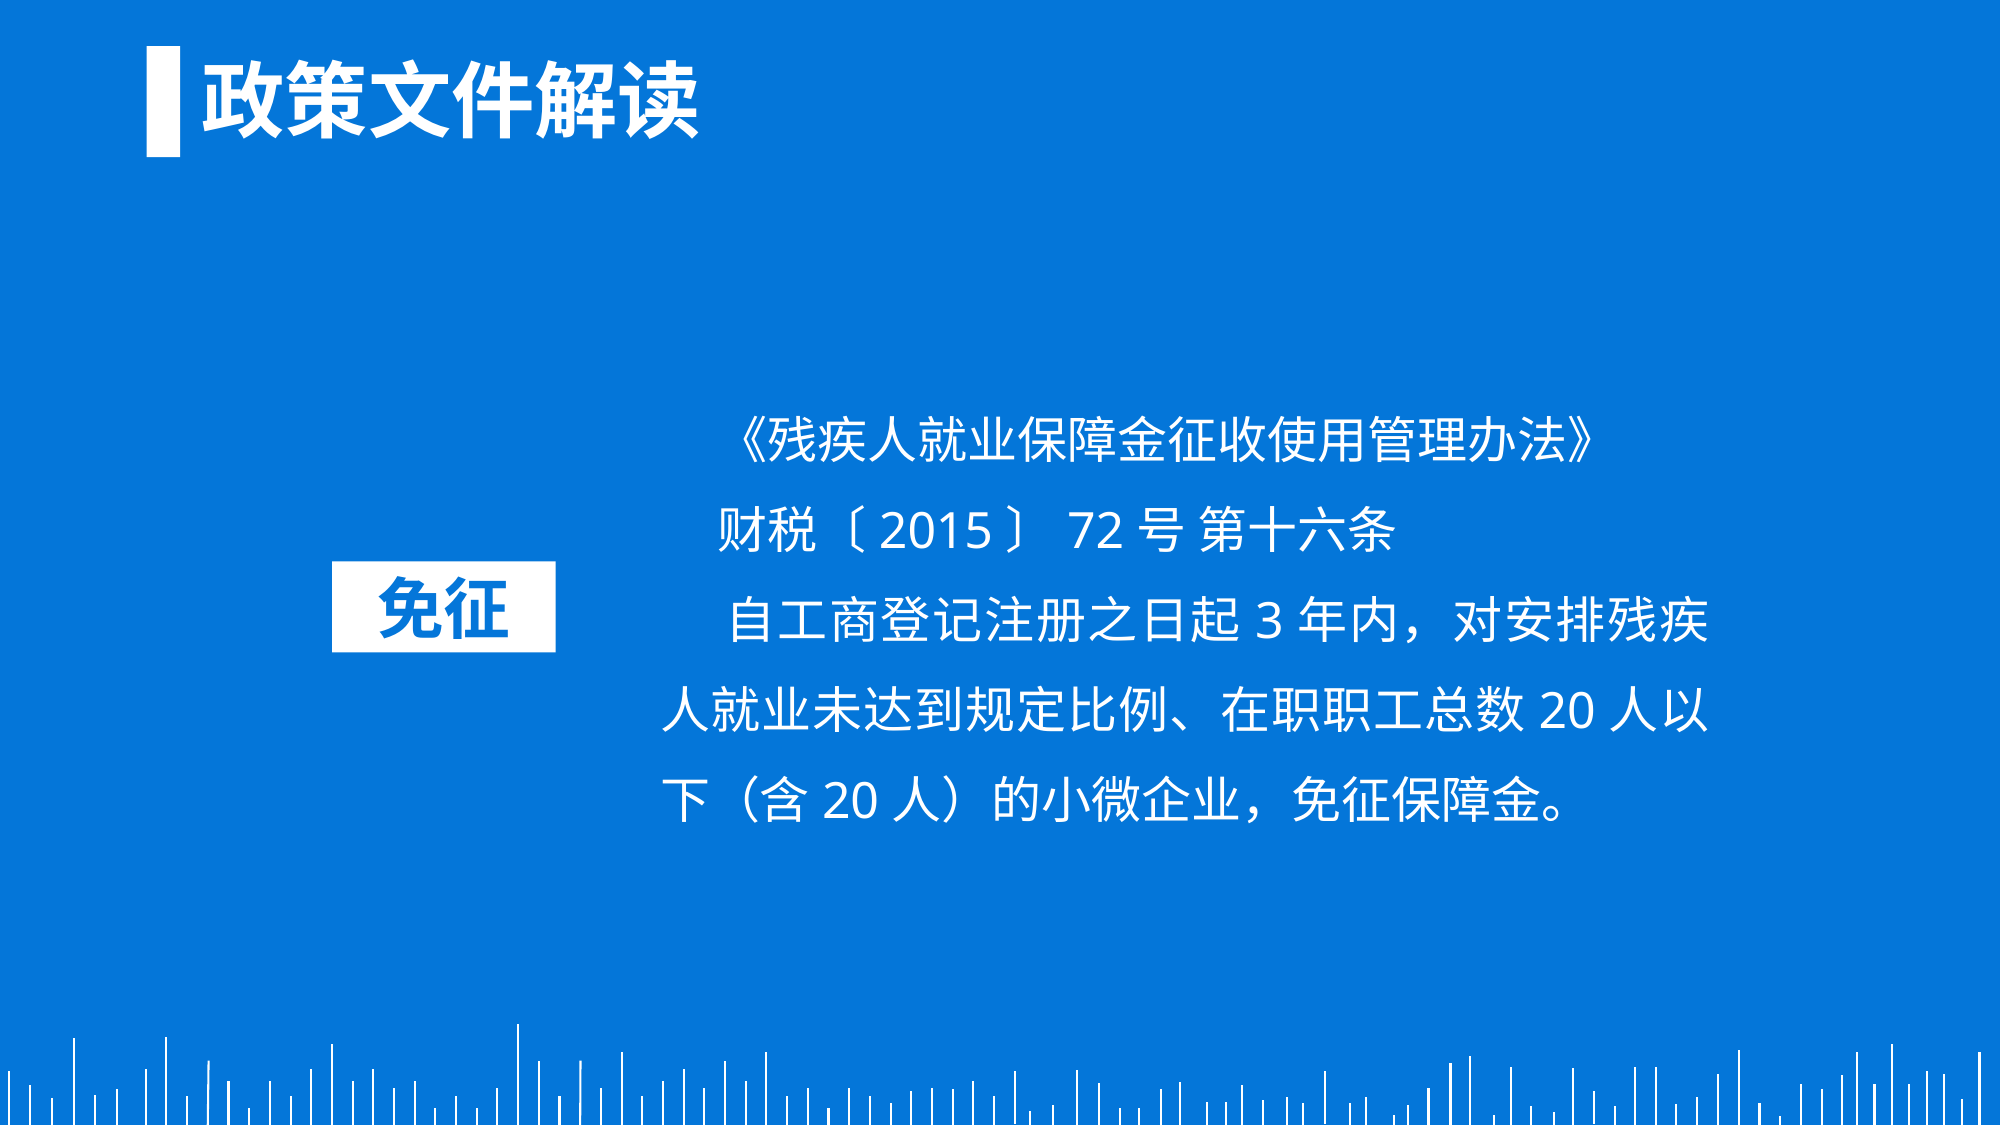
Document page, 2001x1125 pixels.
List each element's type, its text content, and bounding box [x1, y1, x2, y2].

text_box [146, 45, 181, 158]
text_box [8, 1024, 1980, 1125]
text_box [332, 371, 1725, 842]
text_box 政策文件解读 [186, 41, 1189, 156]
